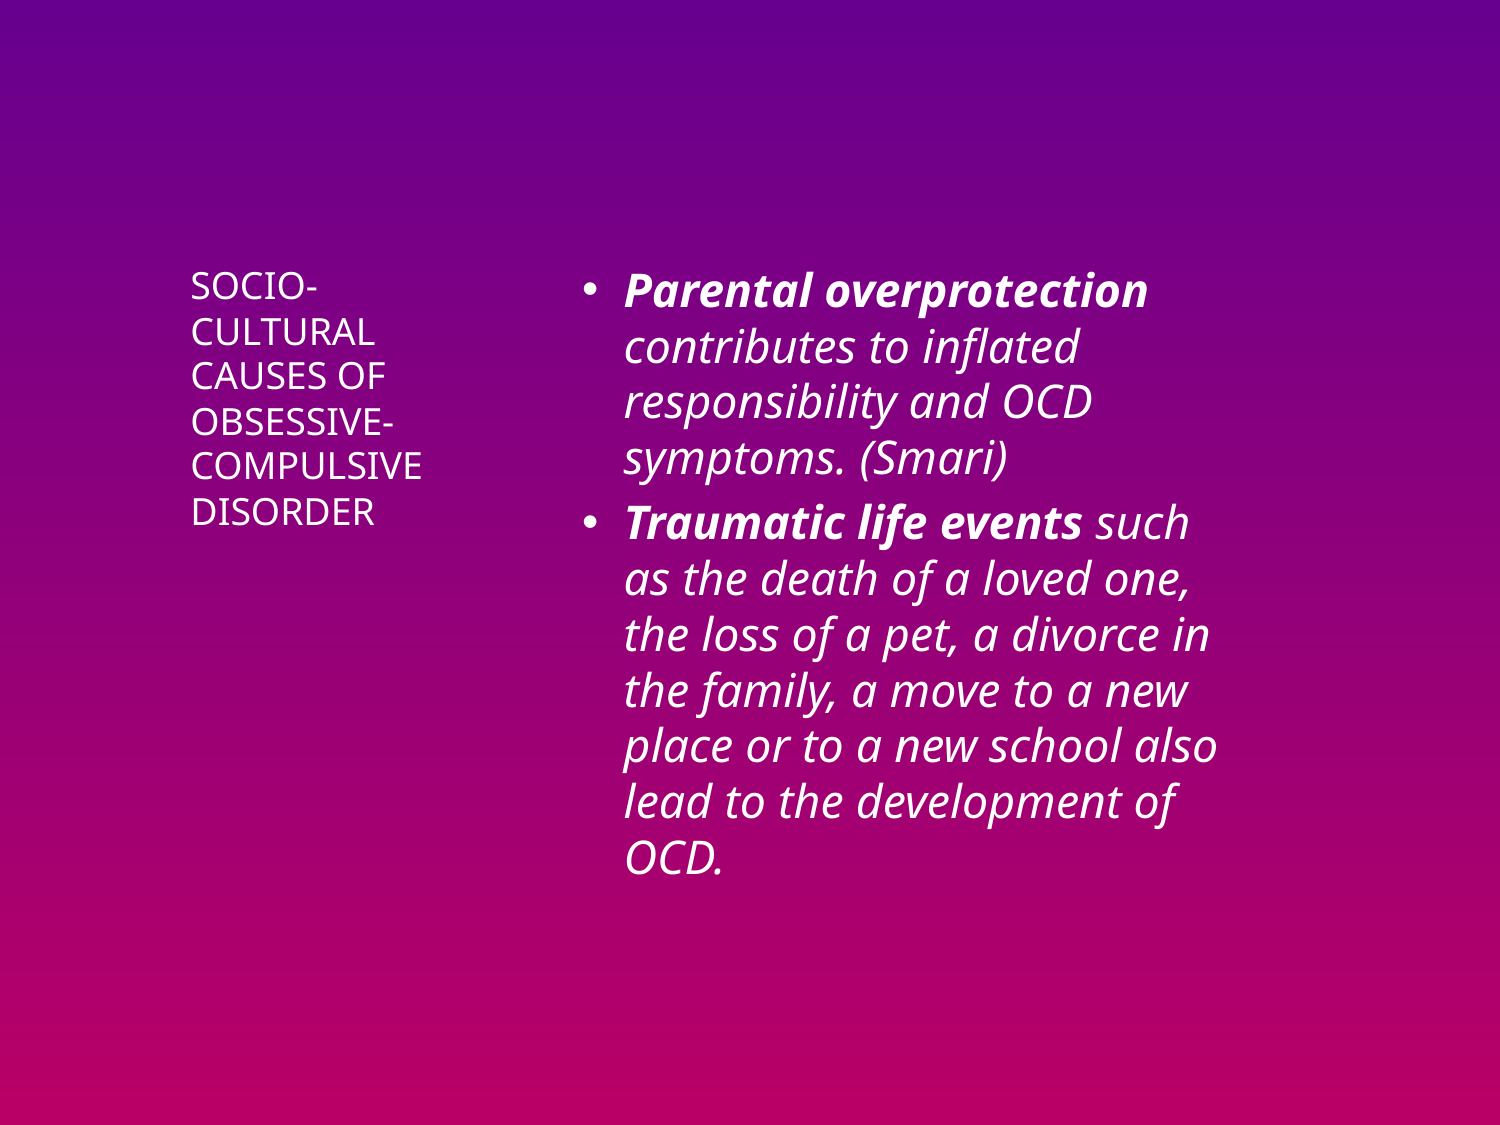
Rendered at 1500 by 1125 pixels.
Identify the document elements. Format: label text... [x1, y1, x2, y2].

list Parental overprotection contributes to inflated responsibility and OCD symptoms. (Smari) Traumatic life events such as the death of a loved one, the loss of a pet, a divorce in the family, a move to a new place or to a new school also lead to the development of OCD. [566, 253, 1260, 891]
title Socio-cultural causes of obsessive-compulsive disorder [175, 254, 516, 580]
